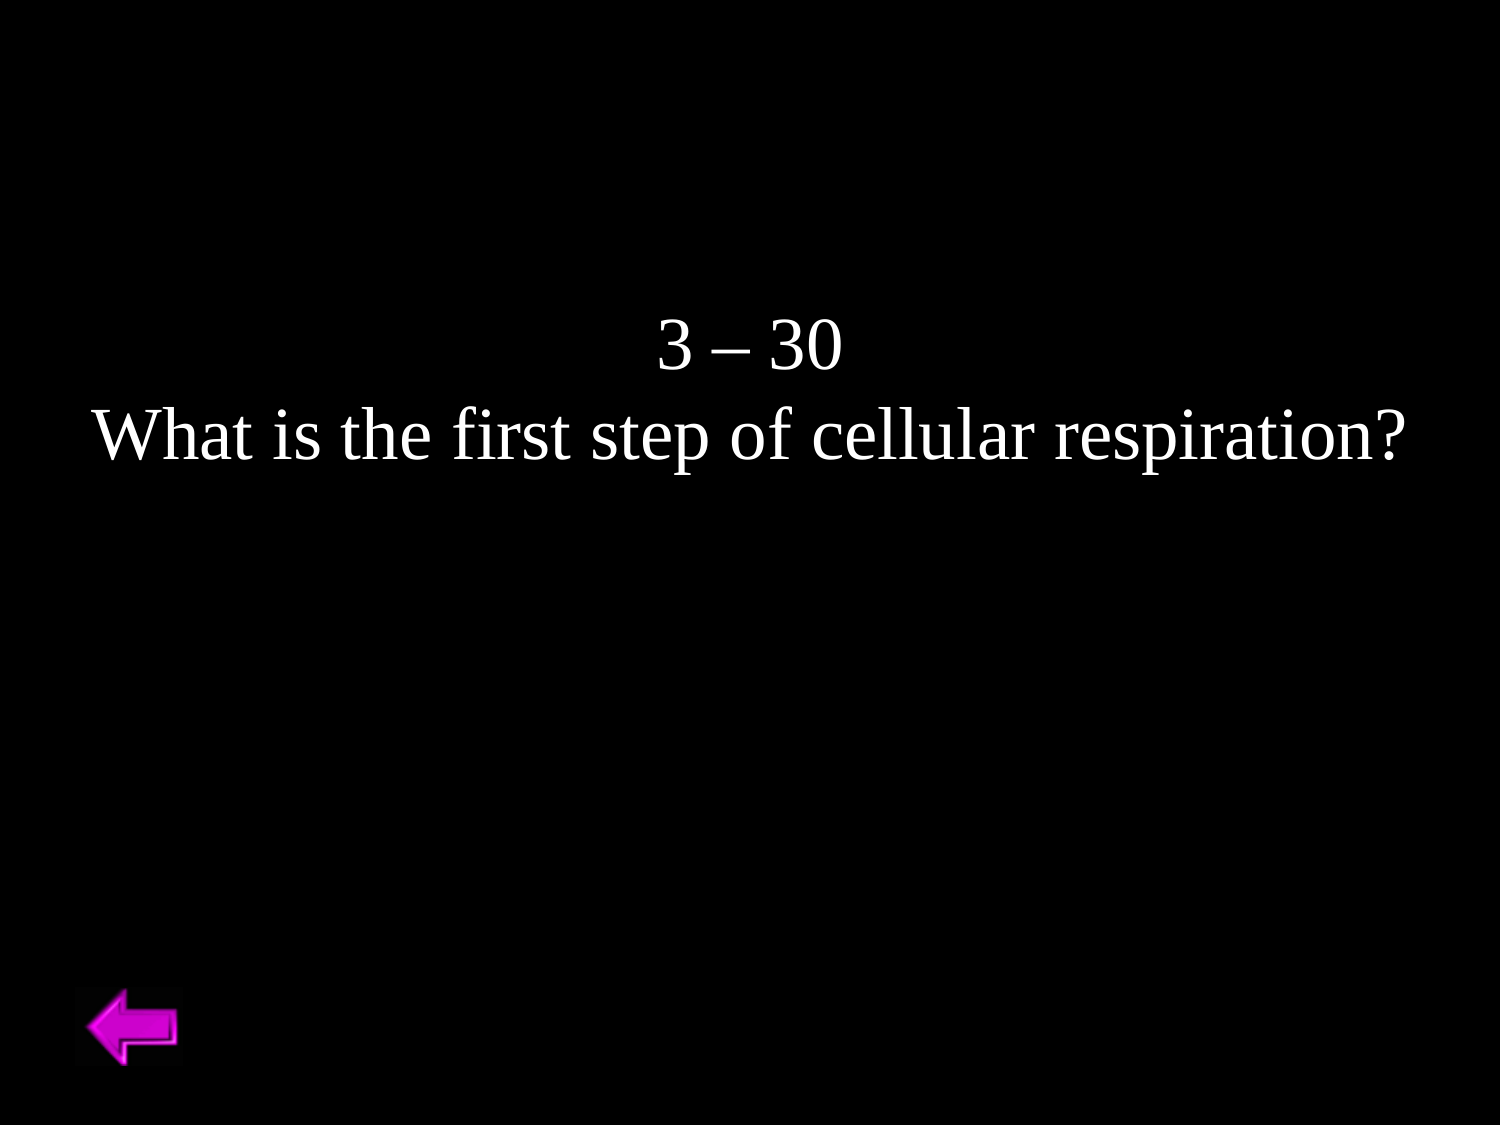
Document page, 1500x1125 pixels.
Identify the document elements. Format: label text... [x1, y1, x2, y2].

picture [74, 987, 183, 1066]
text_box 3 – 30 What is the first step of cellular respiration? [12, 287, 1488, 483]
